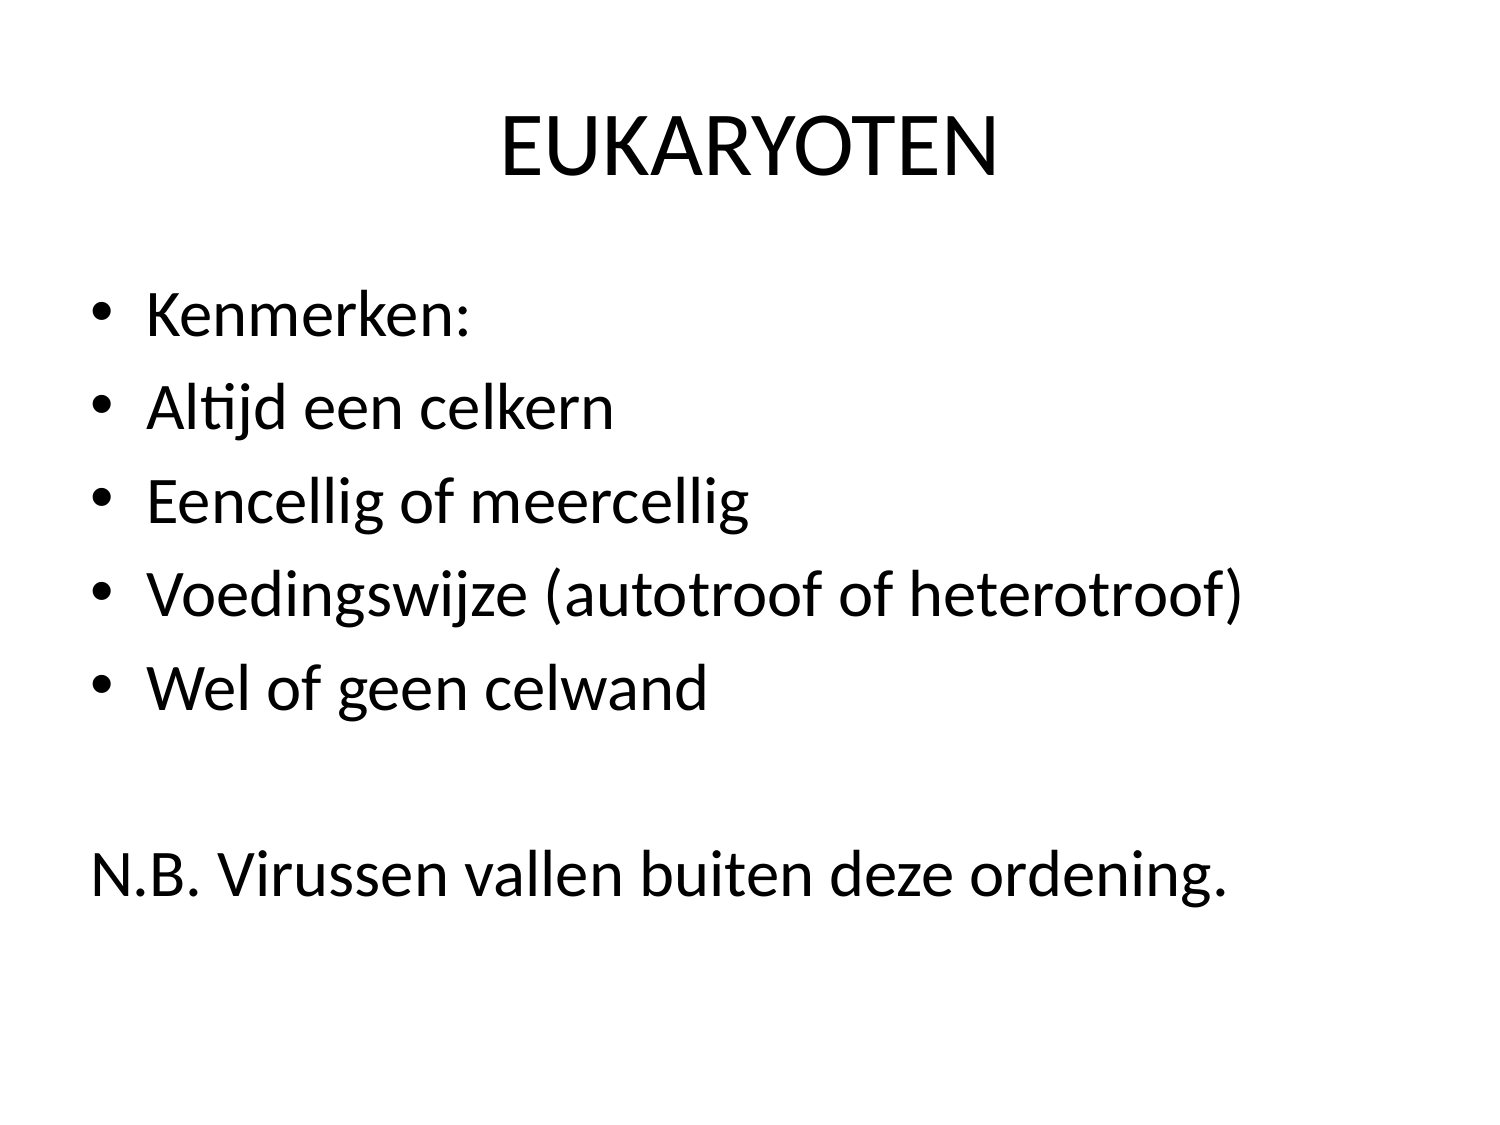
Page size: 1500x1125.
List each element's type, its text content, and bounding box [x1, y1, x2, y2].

list Kenmerken: Altijd een celkern Eencellig of meercellig Voedingswijze (autotroof of heterotroof) Wel of geen celwand N.B. Virussen vallen buiten deze ordening. [75, 262, 1465, 1005]
title EUKARYOTEN [75, 45, 1425, 233]
